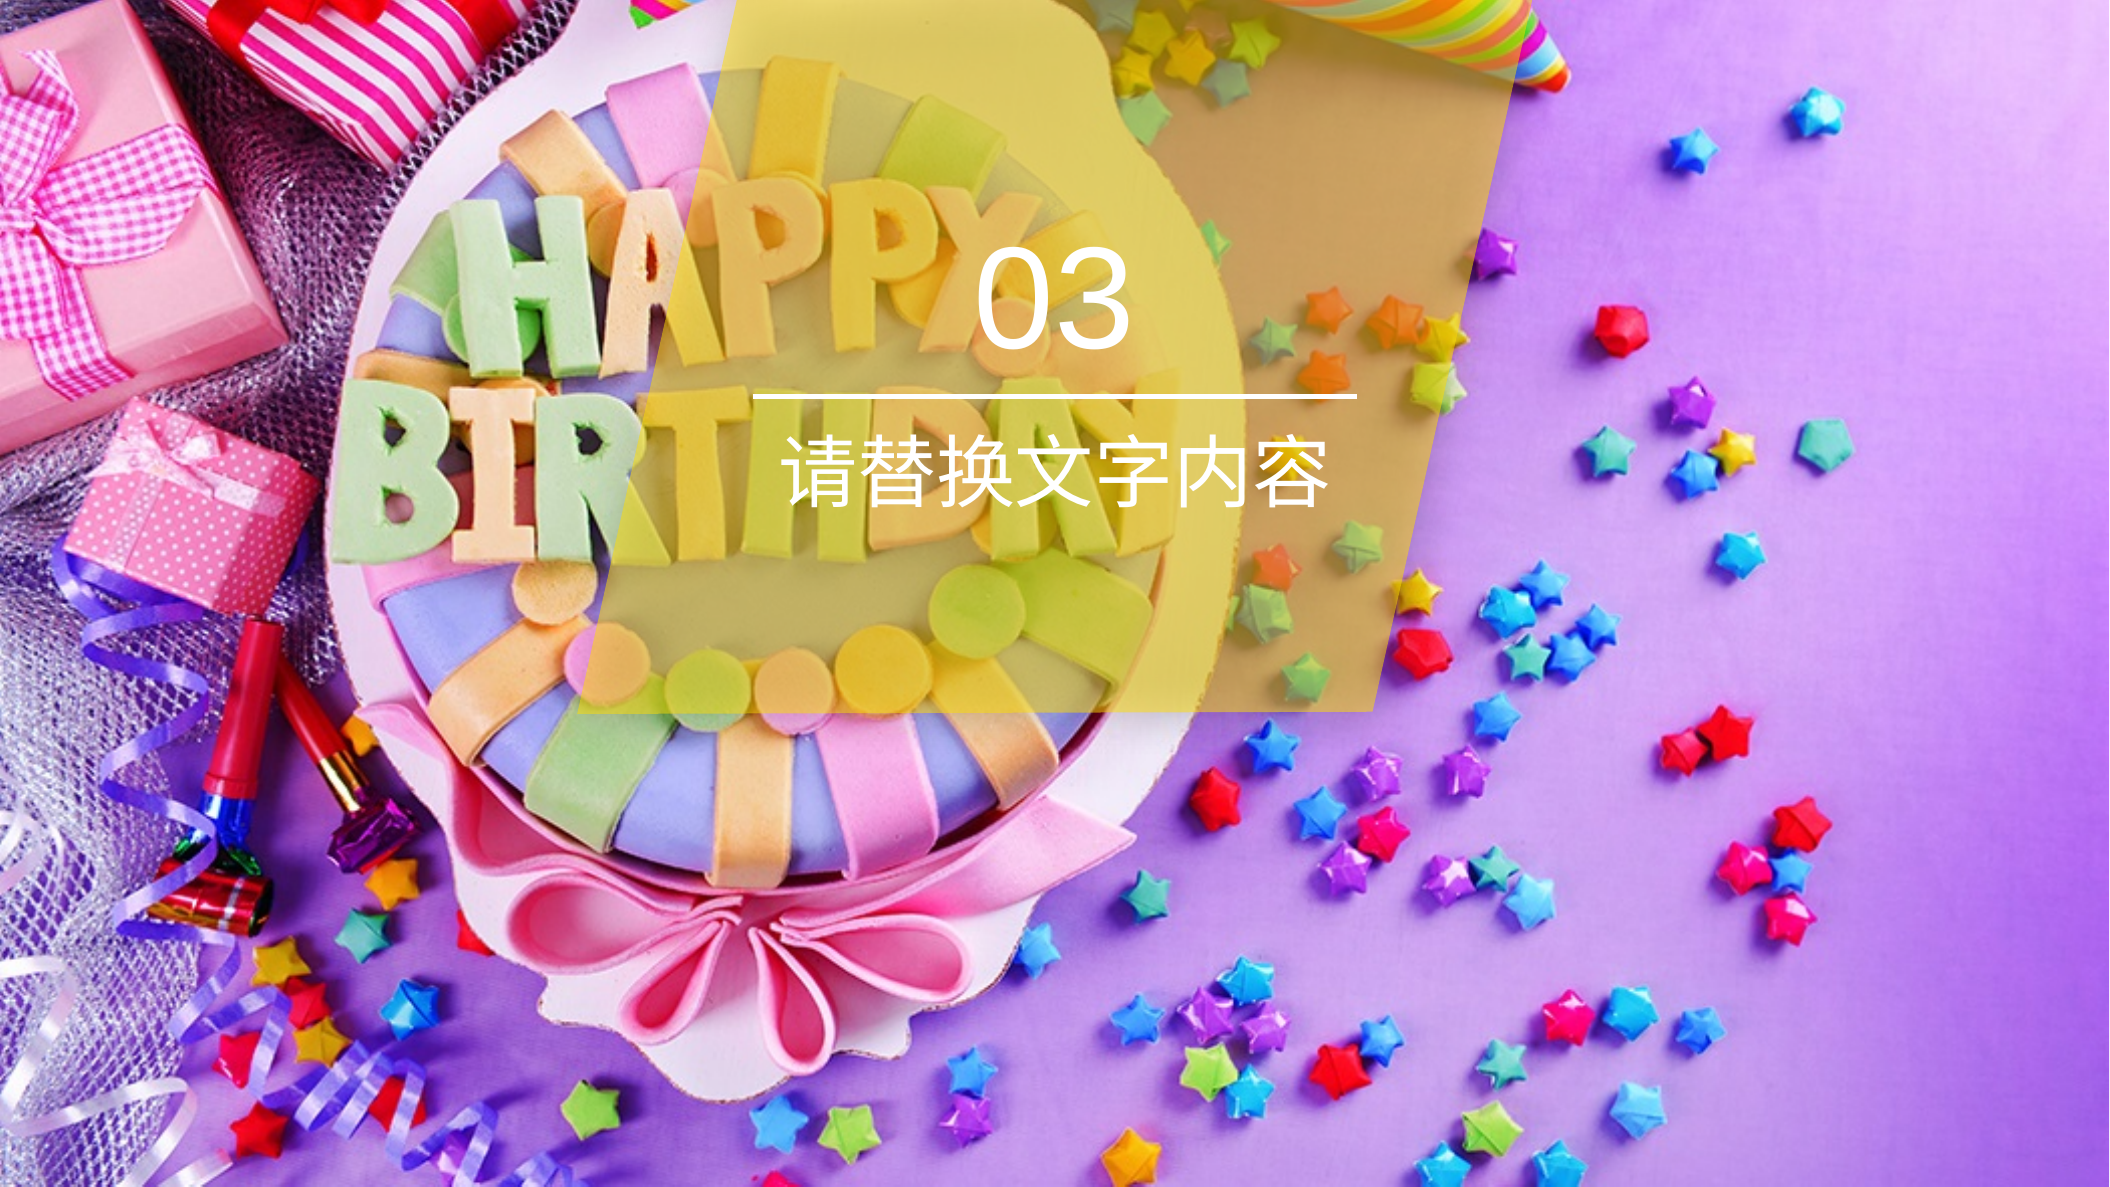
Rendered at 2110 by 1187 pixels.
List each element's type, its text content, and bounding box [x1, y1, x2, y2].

text_box 请替换文字内容 [734, 422, 1375, 518]
text_box [0, 0, 2110, 1187]
text_box [575, 0, 1534, 716]
text_box 03 [934, 203, 1175, 378]
